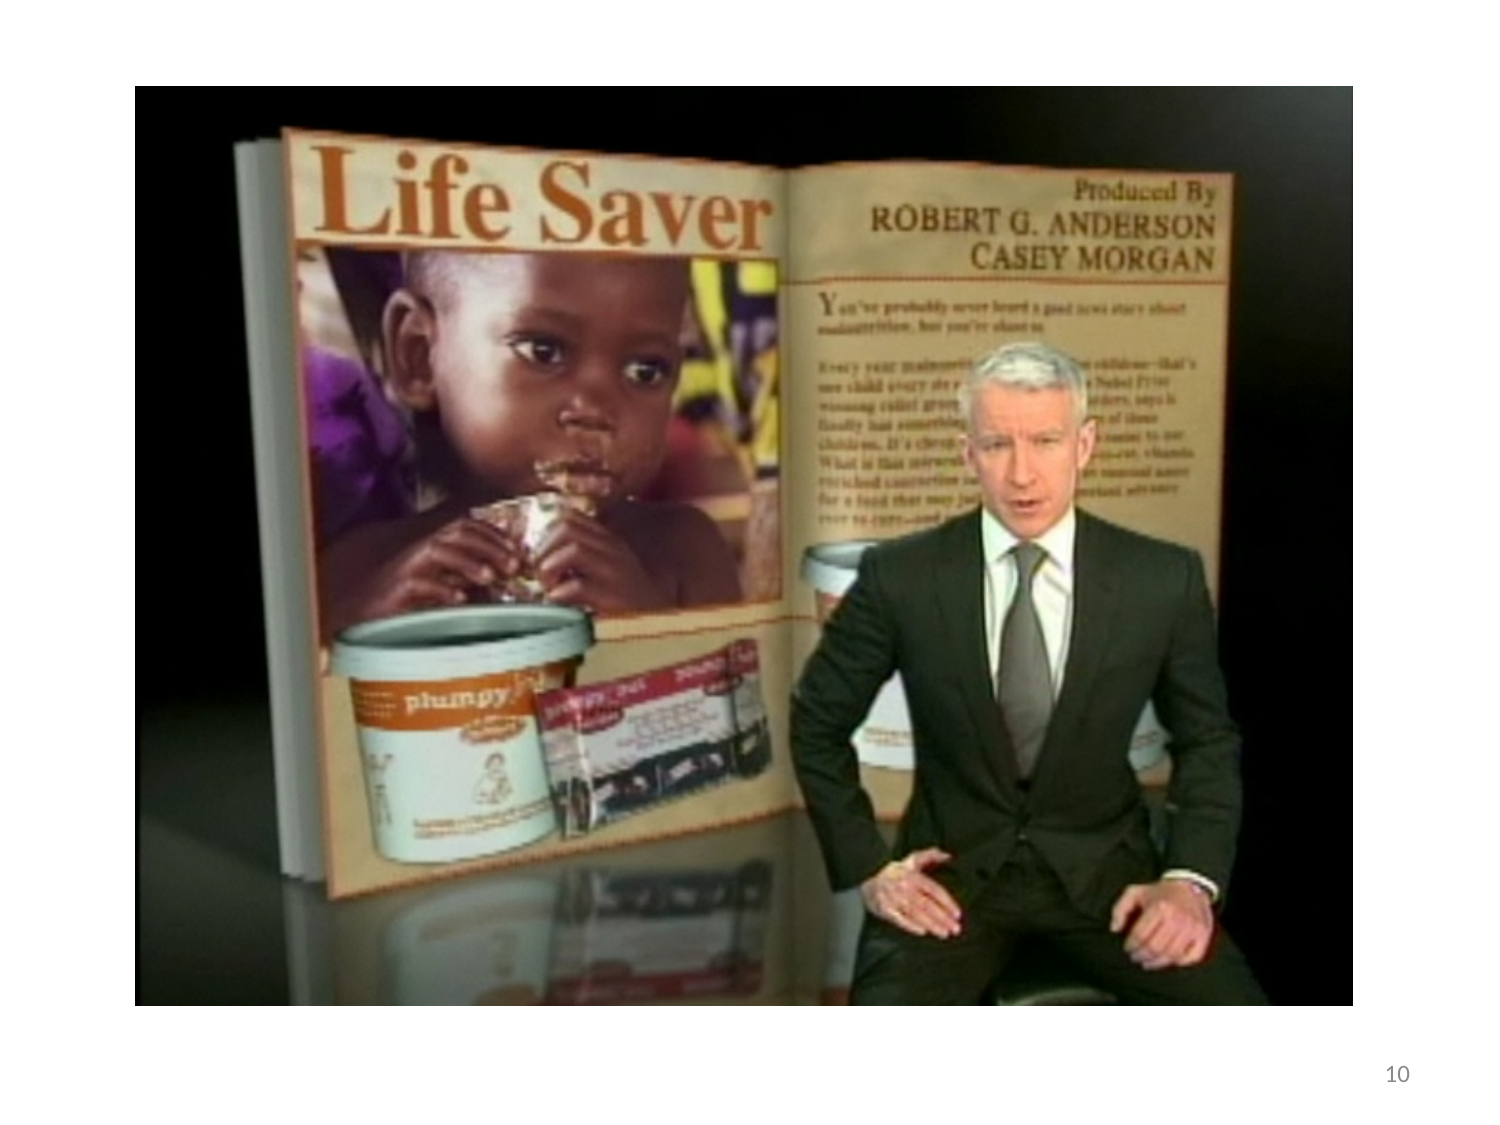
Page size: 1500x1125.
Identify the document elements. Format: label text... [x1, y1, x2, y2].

slide_number 10 [1356, 1042, 1425, 1103]
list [135, 0, 1353, 1125]
